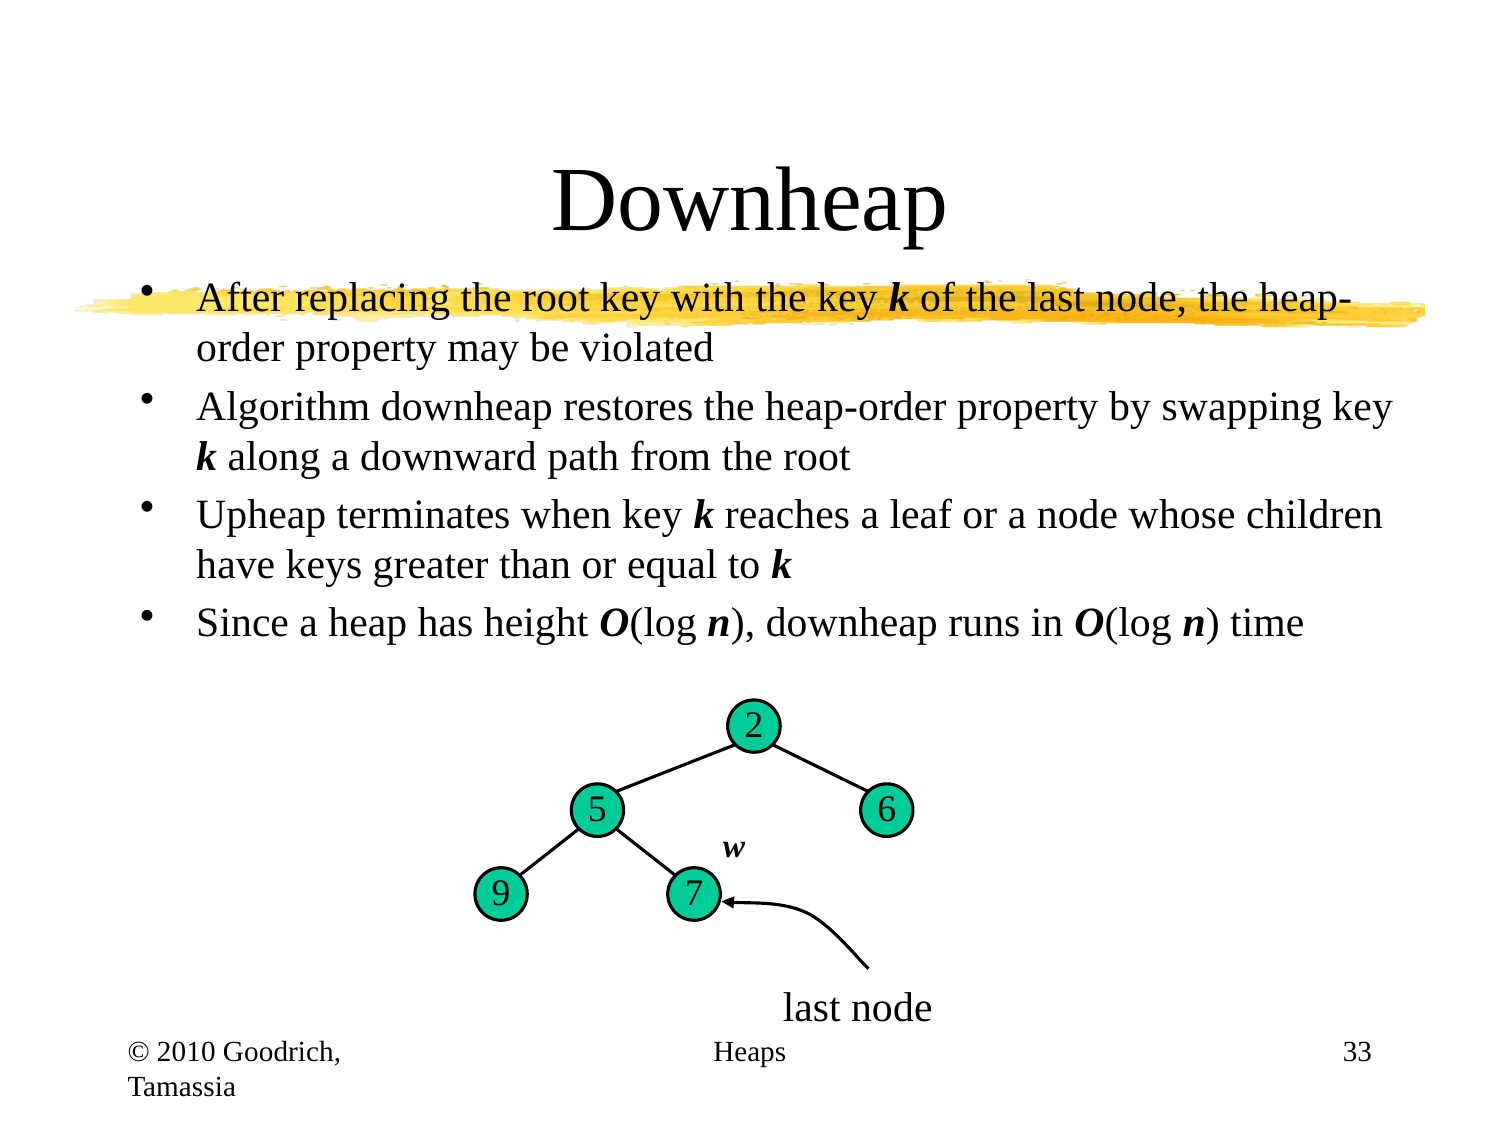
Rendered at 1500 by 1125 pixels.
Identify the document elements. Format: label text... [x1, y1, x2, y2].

text_box last node [768, 972, 948, 1038]
list After replacing the root key with the key k of the last node, the heap-order property may be violated Algorithm downheap restores the heap-order property by swapping key k along a downward path from the root Upheap terminates when key k reaches a leaf or a node whose children have keys greater than or equal to k Since a heap has height O(log n), downheap runs in O(log n) time [124, 262, 1438, 663]
slide_number 33 [1074, 1024, 1388, 1101]
footer Heaps [512, 1024, 988, 1101]
text_box 5 [571, 783, 624, 837]
text_box 7 [667, 867, 721, 921]
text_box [615, 745, 736, 791]
picture [75, 274, 124, 338]
text_box 6 [860, 783, 913, 837]
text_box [615, 829, 676, 875]
text_box w [708, 817, 761, 872]
title Downheap [112, 99, 1388, 288]
text_box [721, 896, 869, 969]
slide_number © 2010 Goodrich, Tamassia [112, 1024, 426, 1101]
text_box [519, 829, 580, 875]
text_box 9 [474, 867, 528, 921]
text_box 2 [727, 699, 781, 753]
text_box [772, 745, 869, 791]
